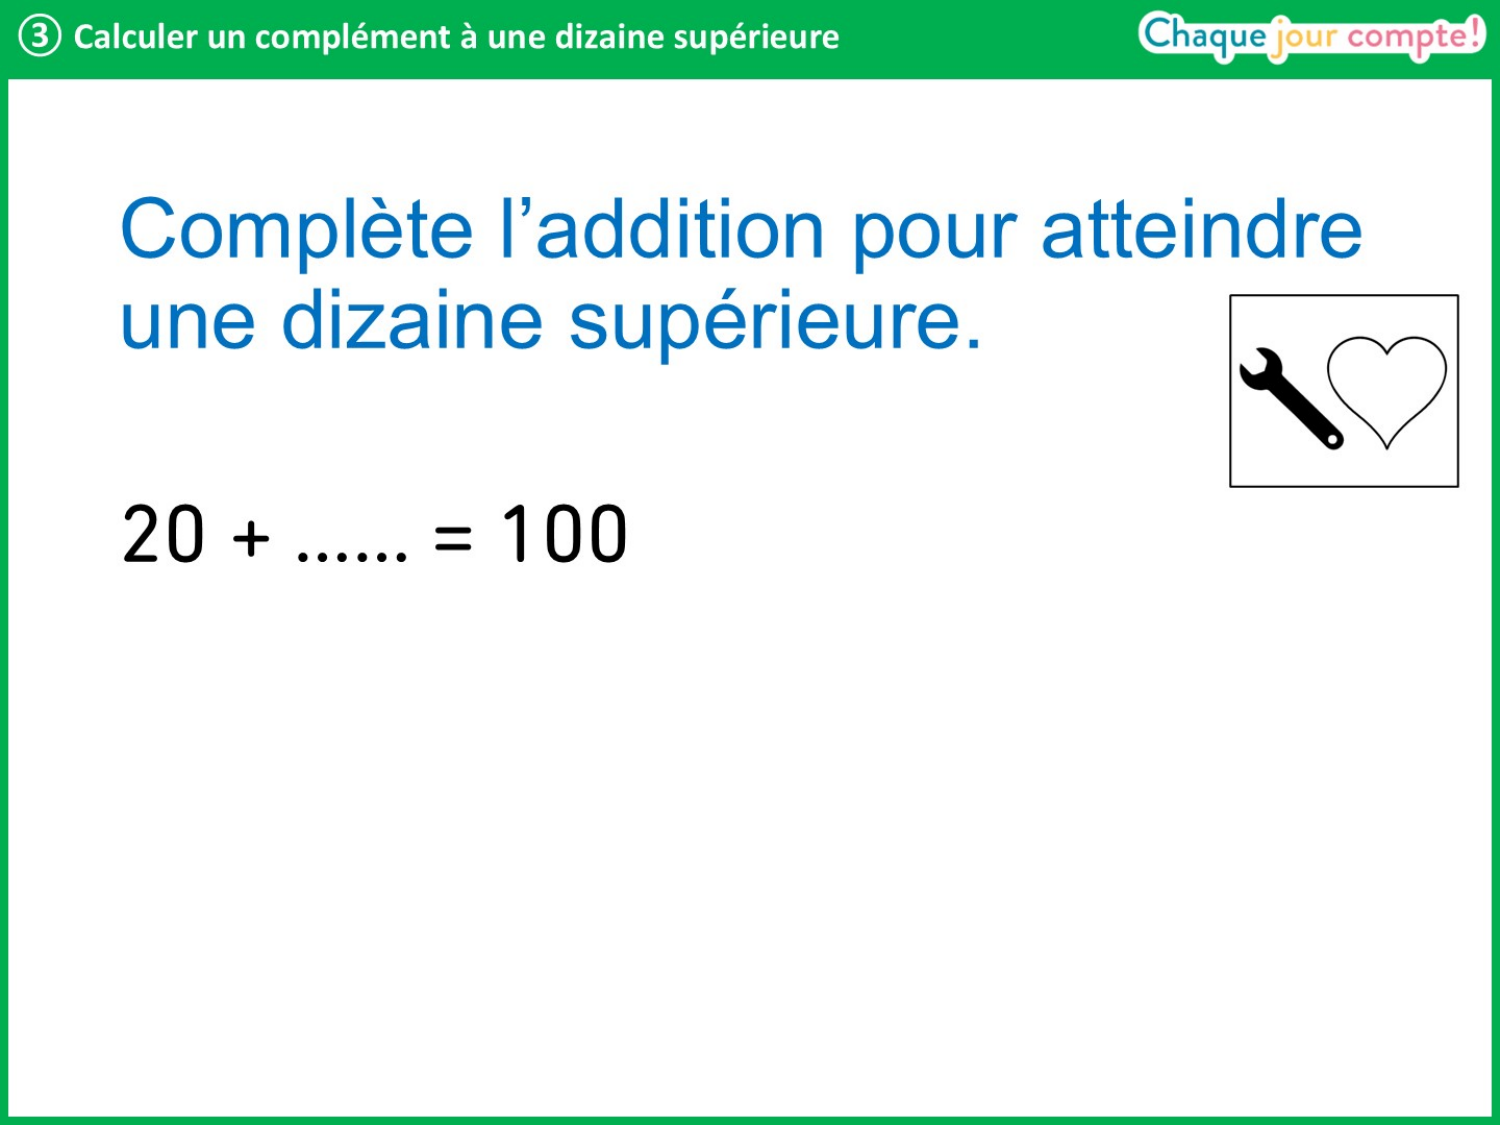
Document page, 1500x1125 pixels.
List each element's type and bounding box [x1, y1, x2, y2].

list [0, 0, 1500, 1125]
